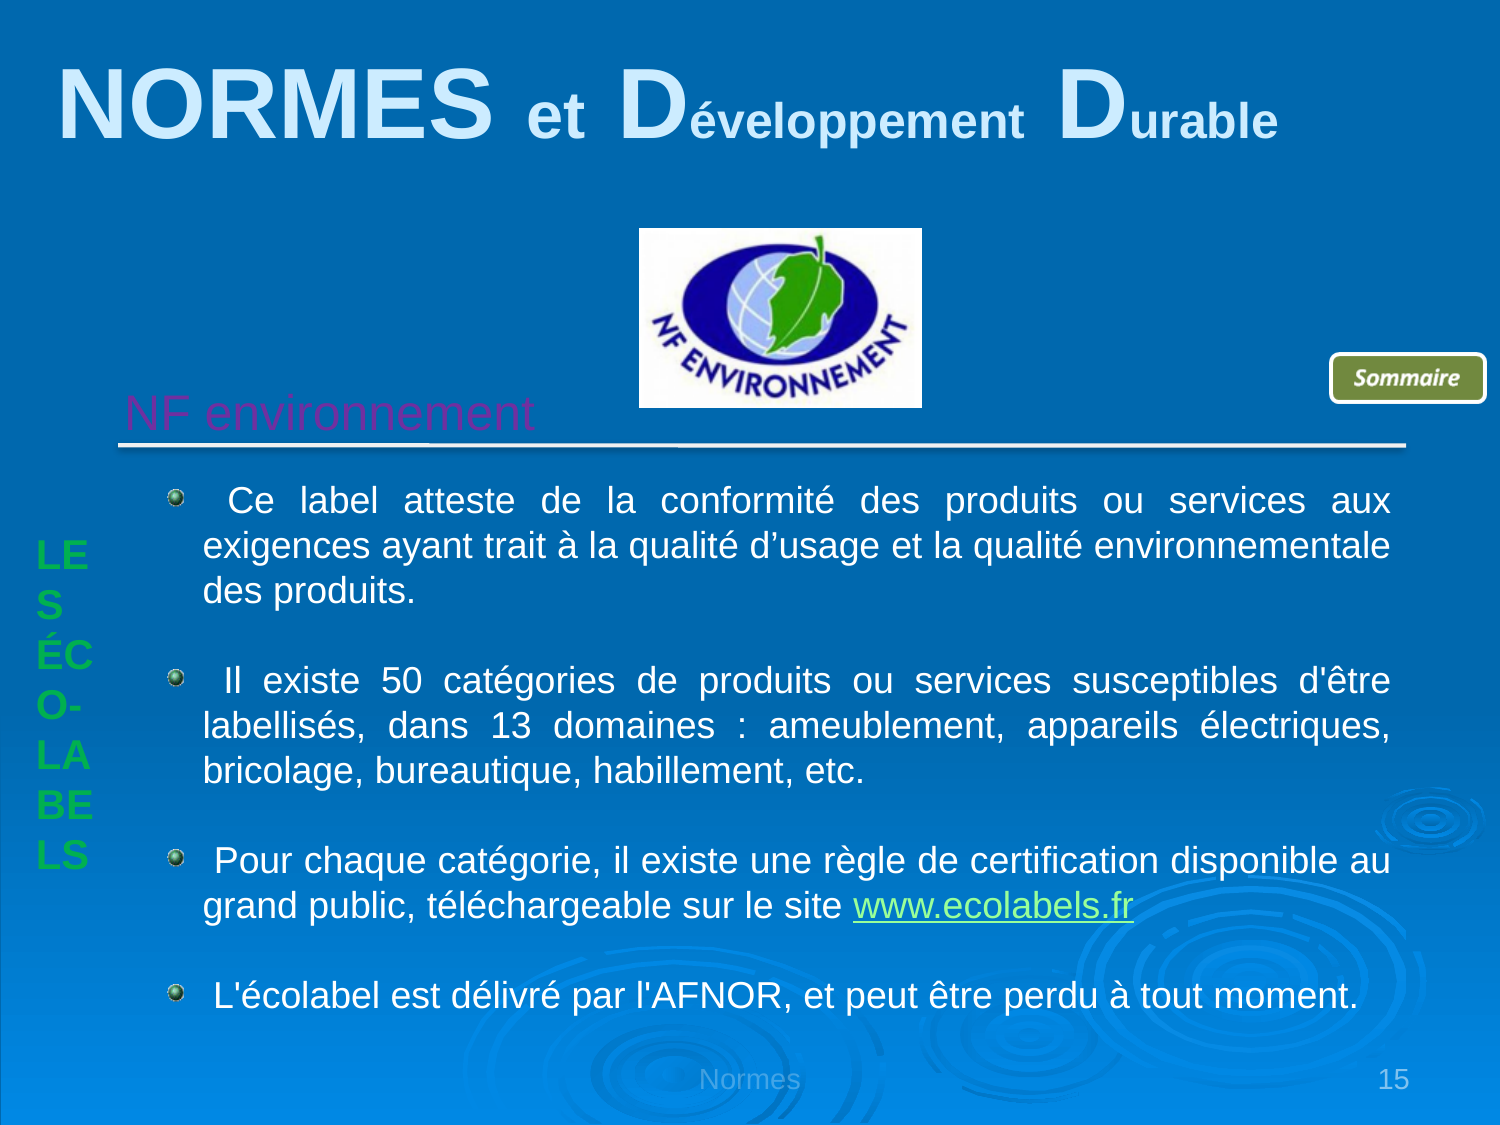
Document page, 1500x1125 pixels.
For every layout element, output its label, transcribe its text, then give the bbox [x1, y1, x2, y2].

picture [167, 984, 185, 1003]
text_box NF environnement [109, 373, 1007, 469]
footer Normes [512, 1042, 988, 1103]
picture [167, 849, 185, 868]
picture [1328, 351, 1489, 405]
slide_number 15 [1074, 1024, 1426, 1103]
text_box Ce label atteste de la conformité des produits ou services aux exigences ayant trait à la qualité d’usage et la qualité environnementale des produits. Il existe 50 catégories de produits ou services susceptibles d'être labellisés, dans 13 domaines : ameublement, appareils électriques, bricolage, bureautique, habillement, etc. Pour chaque catégorie, il existe une règle de certification disponible au grand public, téléchargeable sur le site www.ecolabels.fr L'écolabel est délivré par l'AFNOR, et peut être perdu à tout moment. [152, 468, 1407, 1024]
title LES ÉCO-LABELS [20, 309, 110, 1096]
picture [639, 227, 922, 408]
picture [167, 669, 185, 688]
text_box NORMES et Développement Durable [0, 0, 1336, 187]
picture [167, 489, 185, 508]
